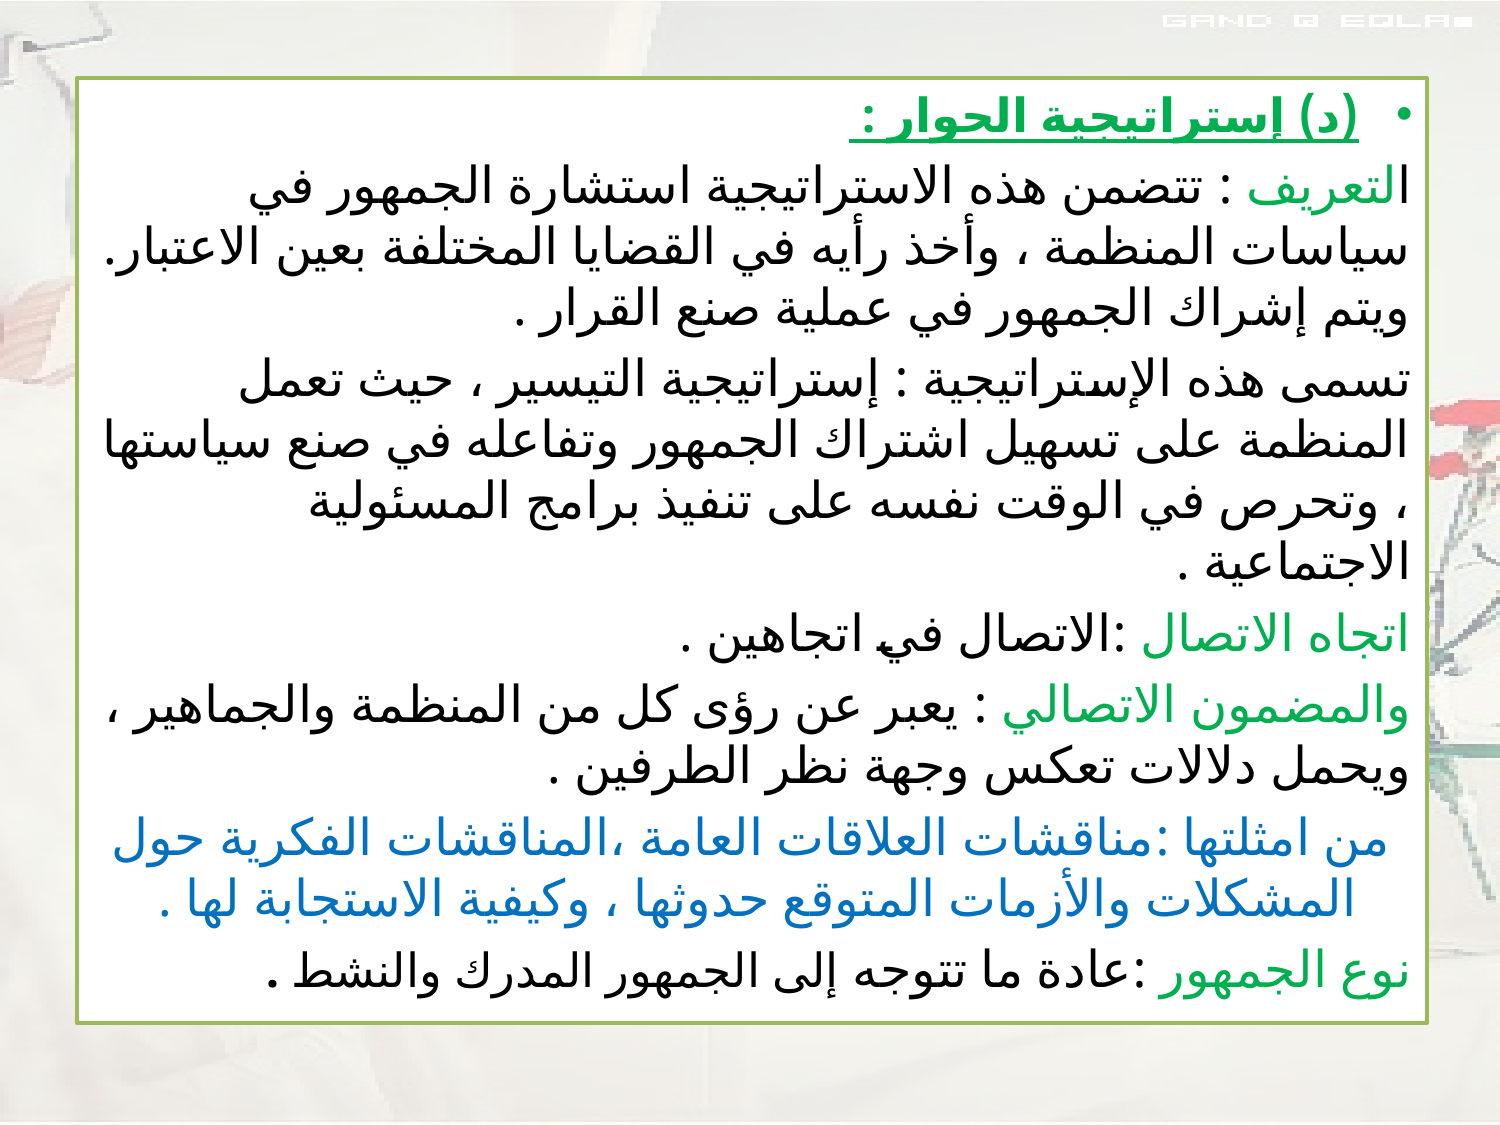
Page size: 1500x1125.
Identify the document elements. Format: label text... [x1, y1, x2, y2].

list (د) إستراتيجية الحوار : التعريف : تتضمن هذه الاستراتيجية استشارة الجمهور في سياسات المنظمة ، وأخذ رأيه في القضايا المختلفة بعين الاعتبار. ويتم إشراك الجمهور في عملية صنع القرار . تسمى هذه الإستراتيجية : إستراتيجية التيسير ، حيث تعمل المنظمة على تسهيل اشتراك الجمهور وتفاعله في صنع سياستها ، وتحرص في الوقت نفسه على تنفيذ برامج المسئولية الاجتماعية . اتجاه الاتصال :الاتصال في اتجاهين . والمضمون الاتصالي : يعبر عن رؤى كل من المنظمة والجماهير ، ويحمل دلالات تعكس وجهة نظر الطرفين . من امثلتها :مناقشات العلاقات العامة ،المناقشات الفكرية حول المشكلات والأزمات المتوقع حدوثها ، وكيفية الاستجابة لها . نوع الجمهور :عادة ما تتوجه إلى الجمهور المدرك والنشط . [75, 76, 1429, 1025]
